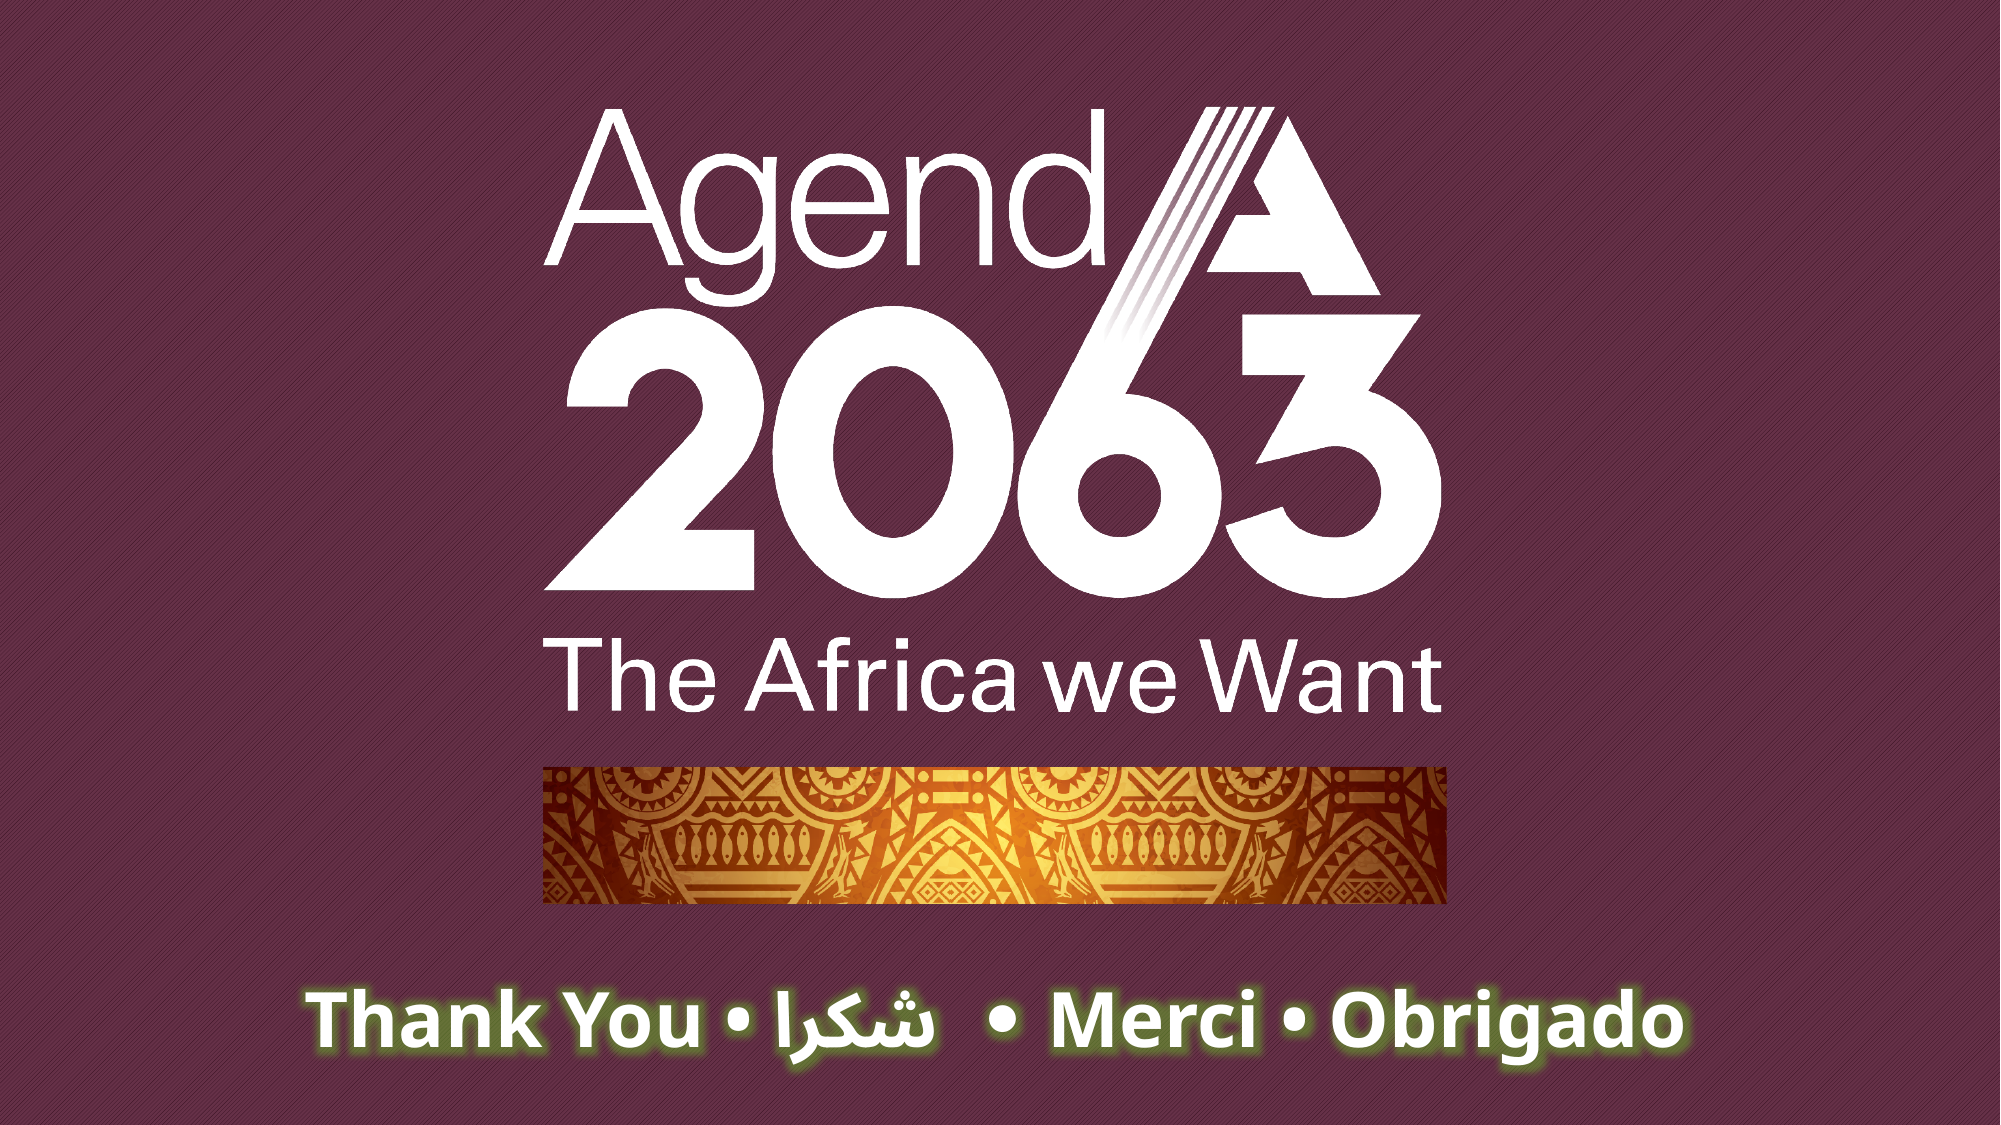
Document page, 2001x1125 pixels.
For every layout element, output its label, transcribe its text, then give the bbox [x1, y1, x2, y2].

picture [504, 83, 1487, 1016]
text_box Thank You • شكرا • Merci • Obrigado [245, 963, 1746, 1071]
text_box [0, 0, 2000, 1125]
